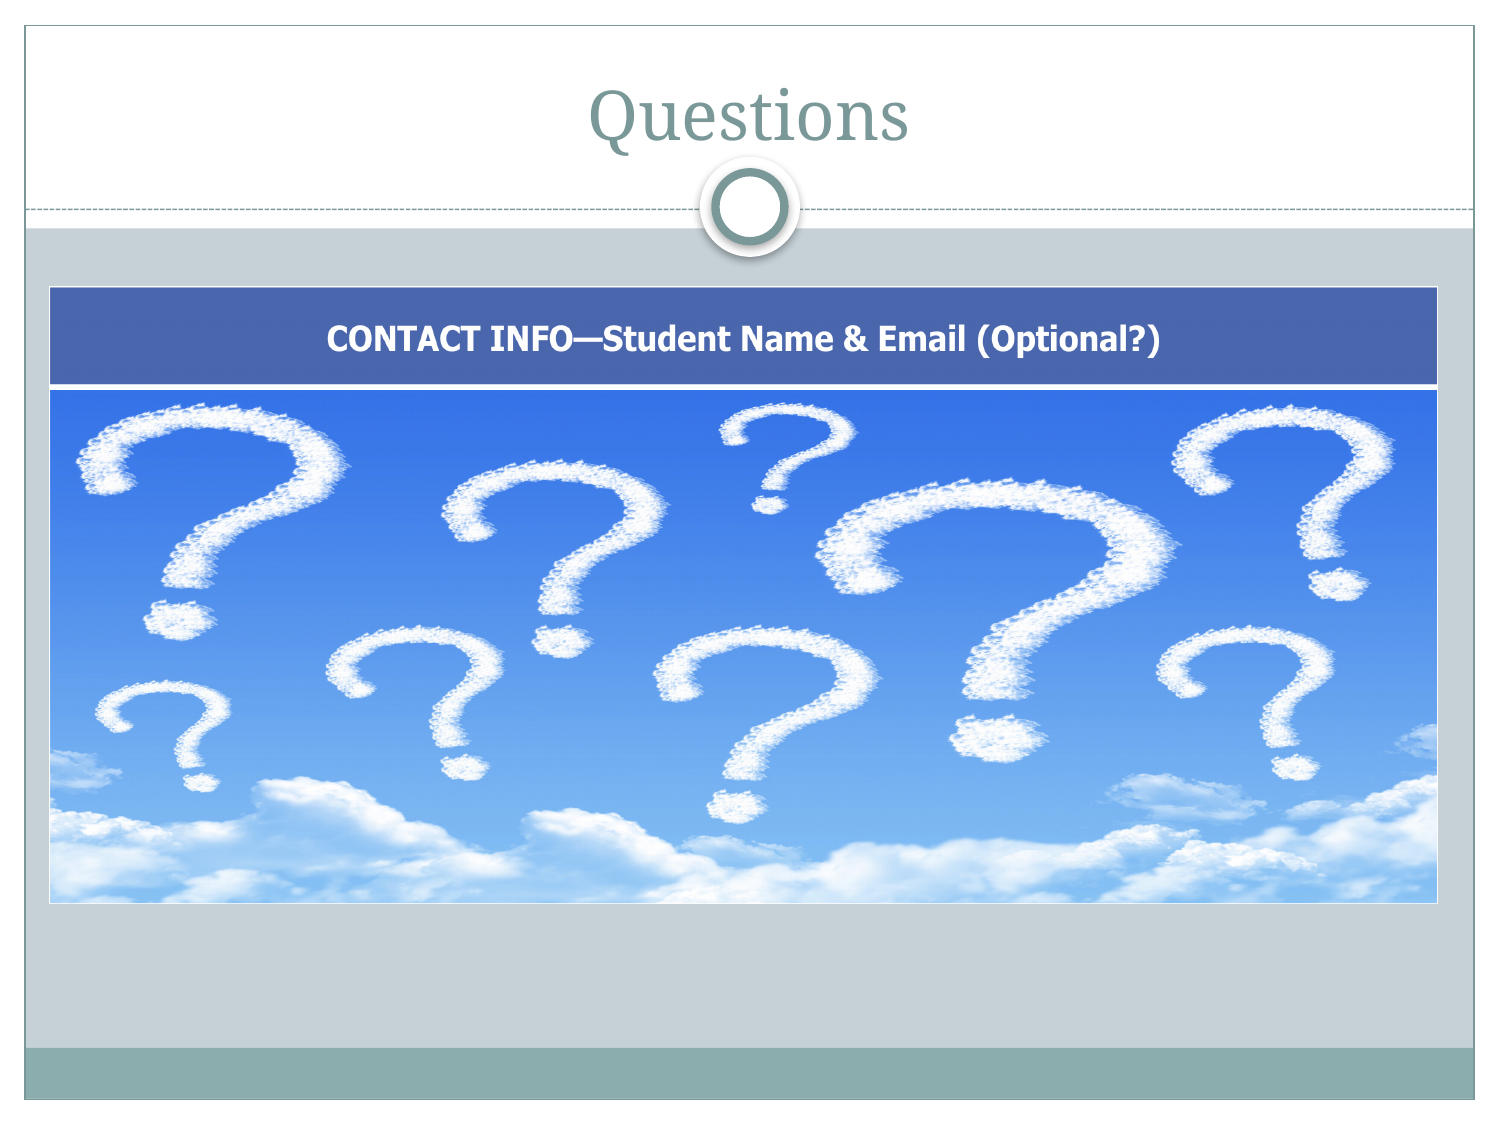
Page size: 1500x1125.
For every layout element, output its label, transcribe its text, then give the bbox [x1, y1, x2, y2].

title Questions [49, 37, 1450, 162]
picture [49, 286, 1438, 904]
